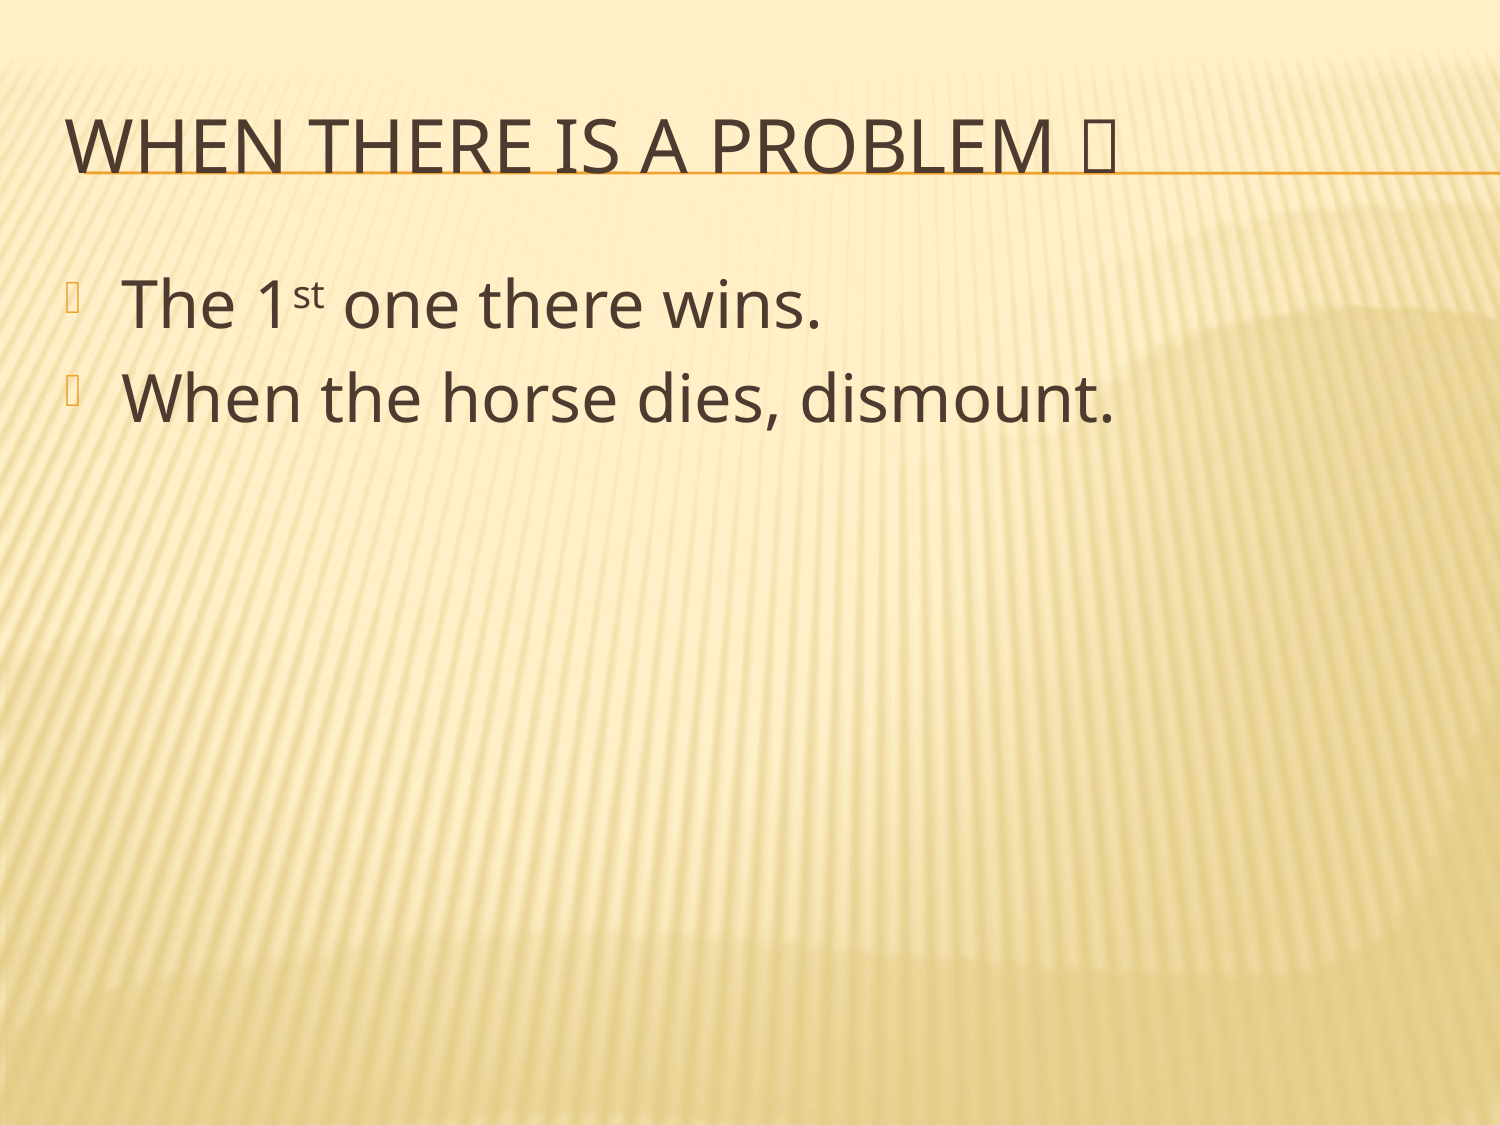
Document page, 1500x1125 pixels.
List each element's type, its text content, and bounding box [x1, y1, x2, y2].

title When there is a problem  [50, 75, 1475, 213]
list The 1st one there wins. When the horse dies, dismount. [50, 254, 1475, 998]
